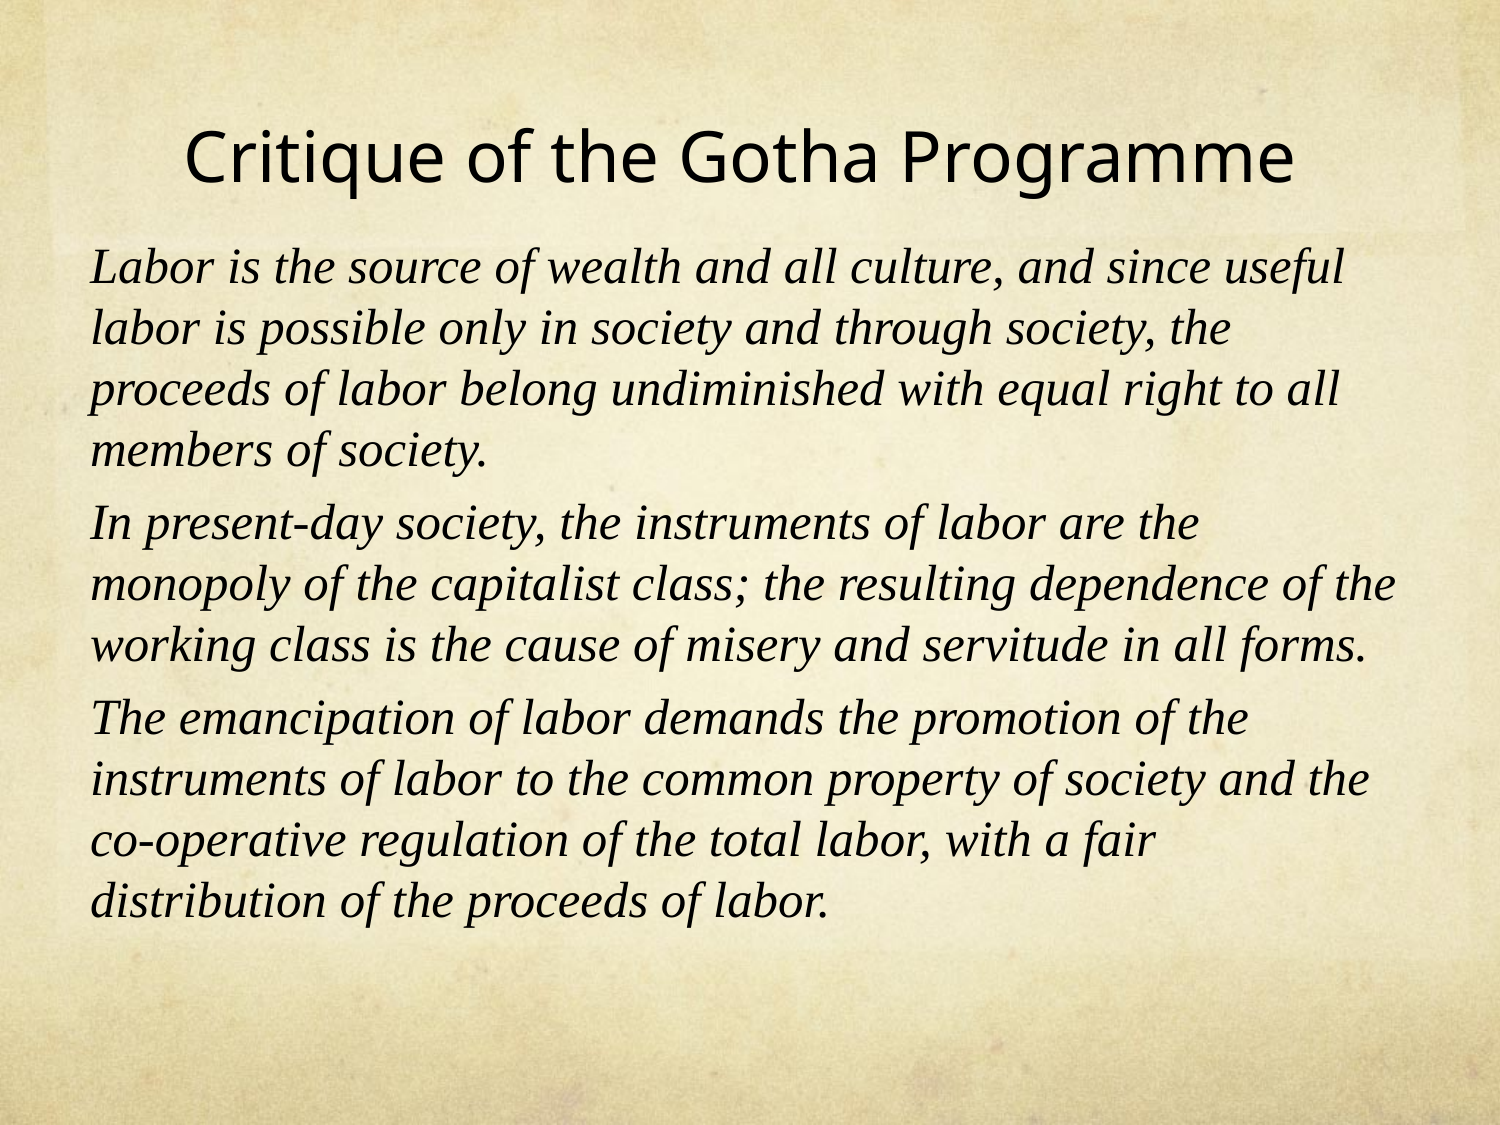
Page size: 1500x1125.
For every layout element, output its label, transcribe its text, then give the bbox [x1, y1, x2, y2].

picture [0, 0, 1500, 1125]
list Labor is the source of wealth and all culture, and since useful labor is possible only in society and through society, the proceeds of labor belong undiminished with equal right to all members of society. In present-day society, the instruments of labor are the monopoly of the capitalist class; the resulting dependence of the working class is the cause of misery and servitude in all forms. The emancipation of labor demands the promotion of the instruments of labor to the common property of society and the co-operative regulation of the total labor, with a fair distribution of the proceeds of labor. [75, 224, 1413, 1000]
title Critique of the Gotha Programme [150, 82, 1350, 224]
